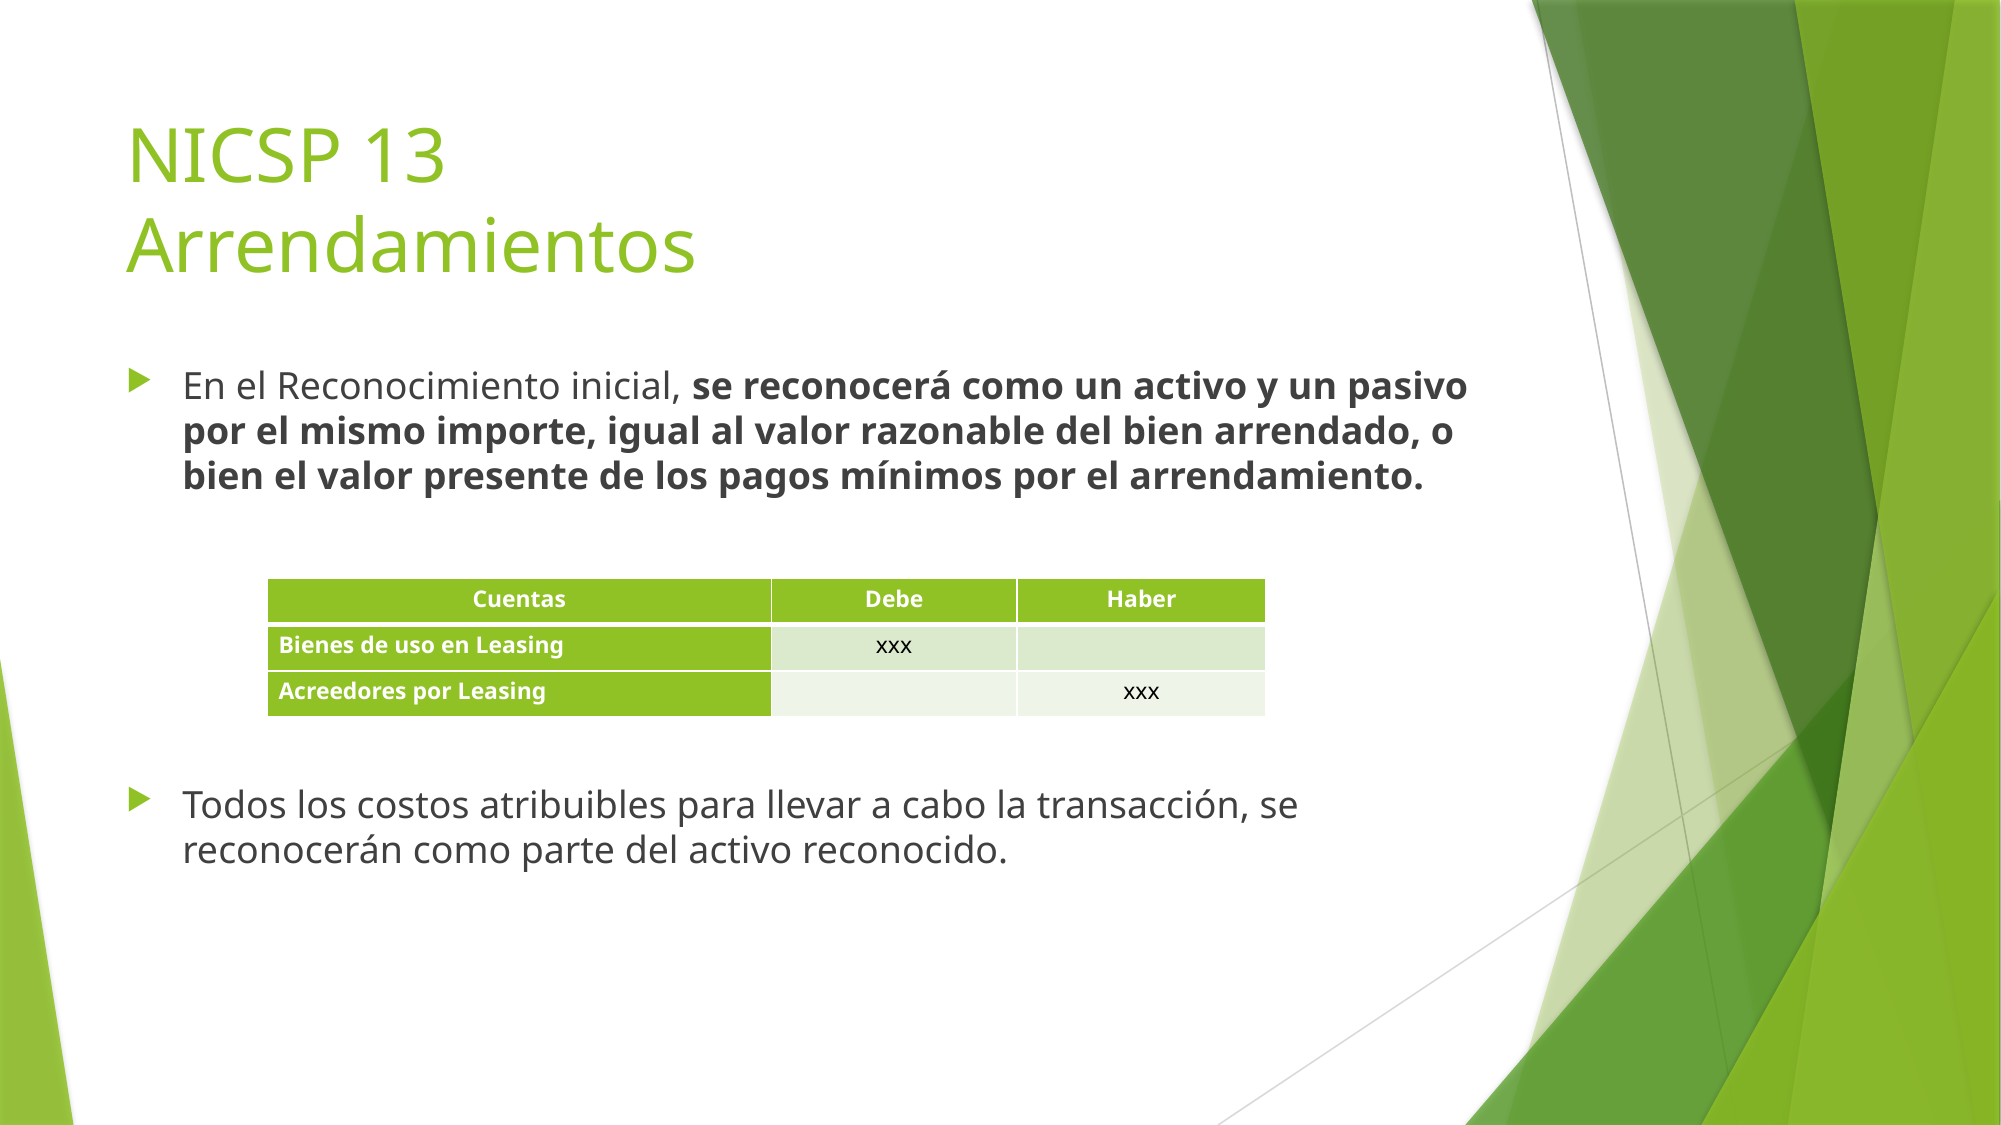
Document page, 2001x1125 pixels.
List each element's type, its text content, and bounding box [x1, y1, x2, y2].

table_header Debe [772, 579, 1016, 622]
table_cell xxx [1018, 672, 1265, 716]
table_cell [772, 672, 1016, 716]
table_header Haber [1018, 579, 1265, 622]
table_cell [1018, 627, 1265, 670]
table_cell Acreedores por Leasing [268, 672, 771, 716]
table_cell xxx [772, 627, 1016, 670]
list En el Reconocimiento inicial, se reconocerá como un activo y un pasivo por el mismo importe, igual al valor razonable del bien arrendado, o bien el valor presente de los pagos mínimos por el arrendamiento. Todos los costos atribuibles para llevar a cabo la transacción, se reconocerán como parte del activo reconocido. [111, 354, 1522, 992]
title NICSP 13 Arrendamientos [111, 99, 1522, 317]
table_cell Bienes de uso en Leasing [268, 627, 771, 670]
table_header Cuentas [268, 579, 771, 622]
